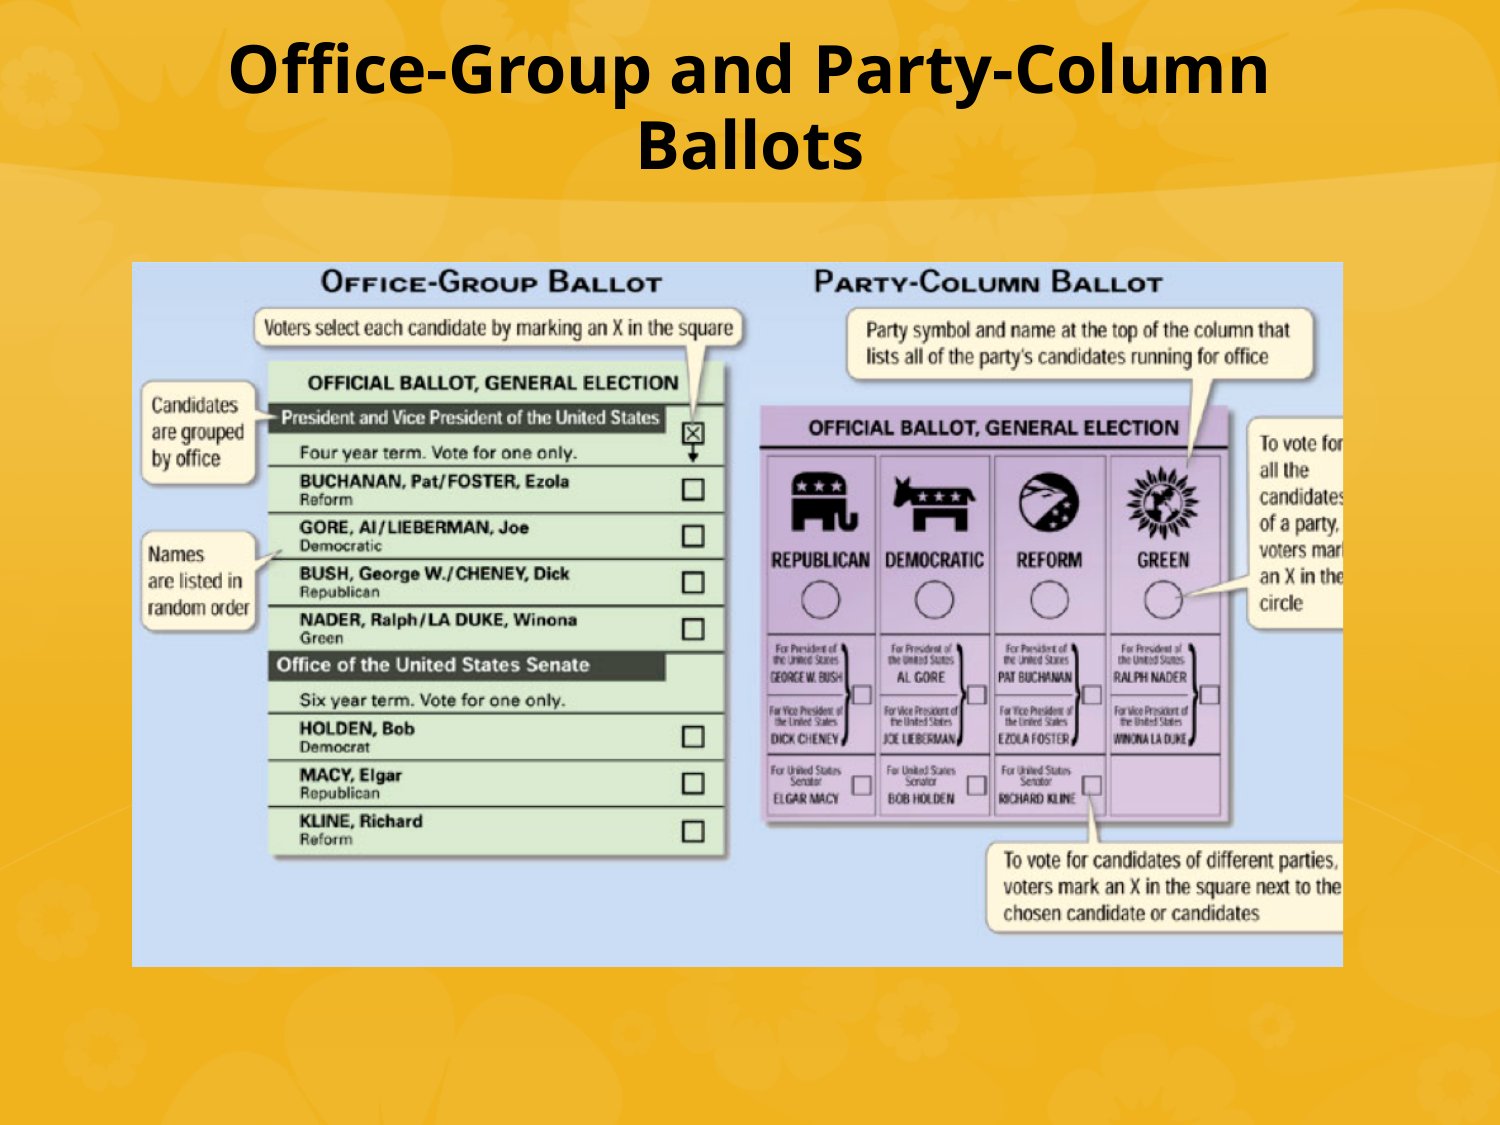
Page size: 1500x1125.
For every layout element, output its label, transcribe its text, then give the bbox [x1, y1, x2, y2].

picture [0, 0, 1500, 1125]
title Office-Group and Party-Column Ballots [127, 14, 1372, 203]
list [127, 262, 1344, 967]
